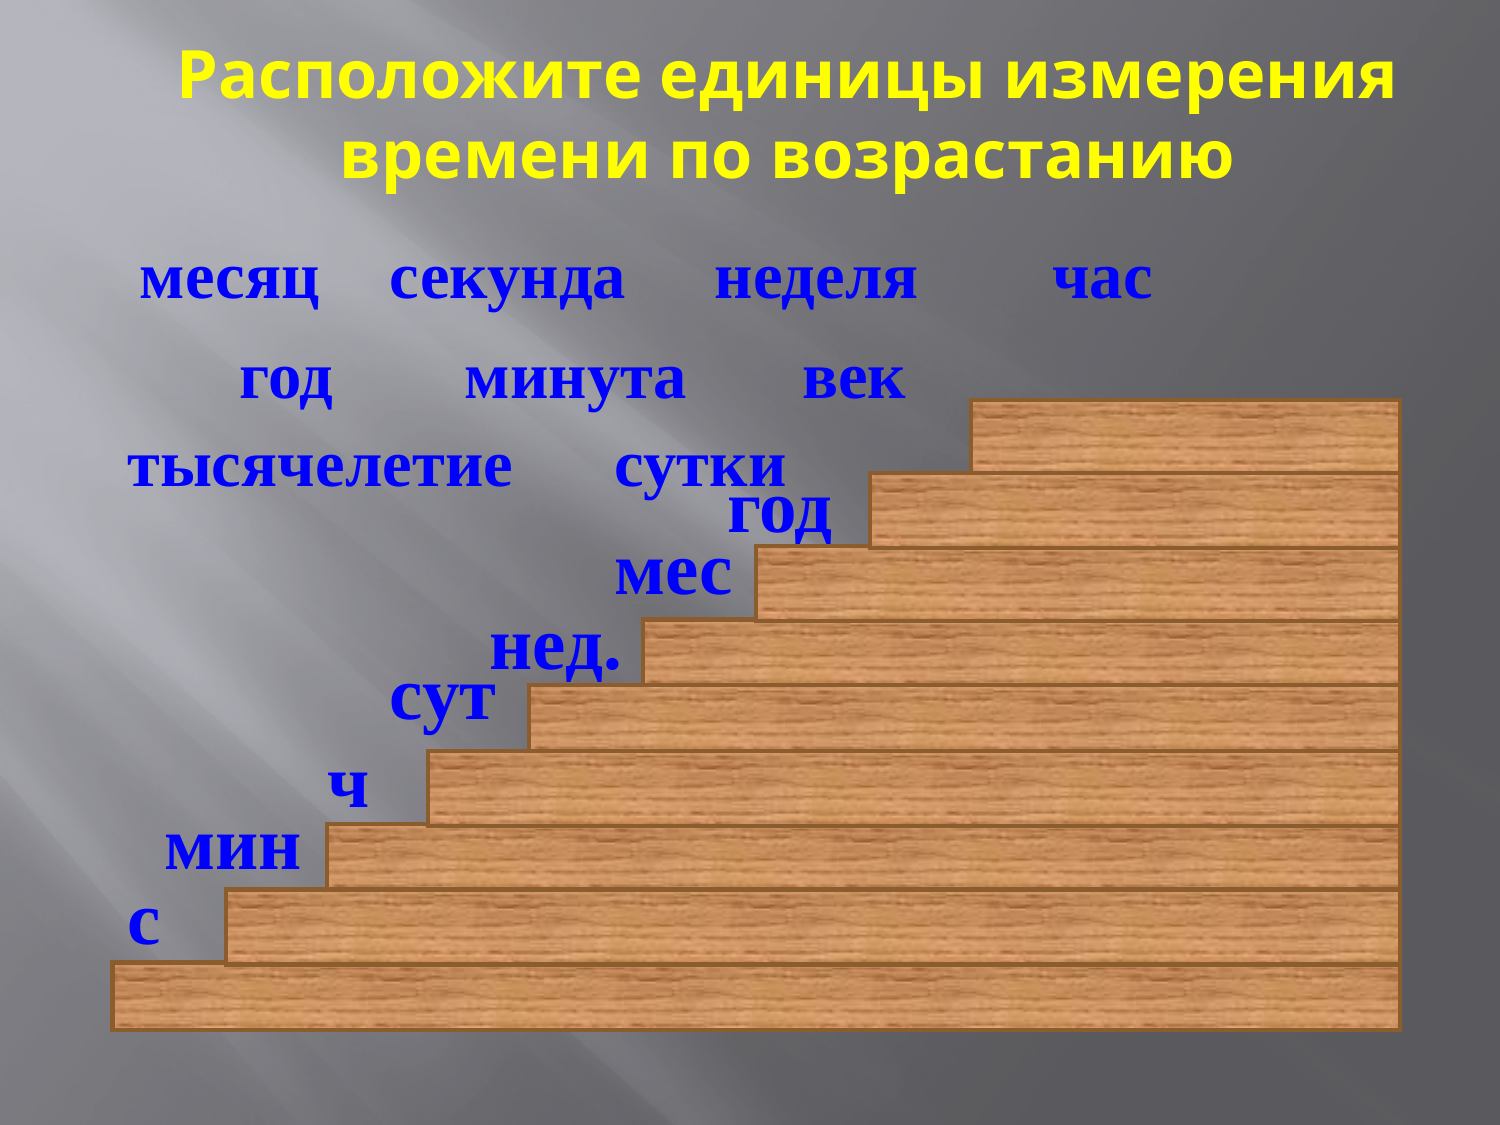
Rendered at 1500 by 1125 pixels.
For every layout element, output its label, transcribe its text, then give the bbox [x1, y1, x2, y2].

text_box неделя [699, 224, 963, 320]
text_box Расположите единицы измерения времени по возрастанию [137, 24, 1438, 200]
text_box секунда [374, 224, 675, 320]
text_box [112, 399, 1401, 1031]
text_box минута [450, 324, 713, 399]
text_box час [1037, 224, 1188, 320]
text_box месяц [124, 224, 363, 320]
text_box век [787, 324, 925, 399]
text_box год [224, 324, 375, 399]
